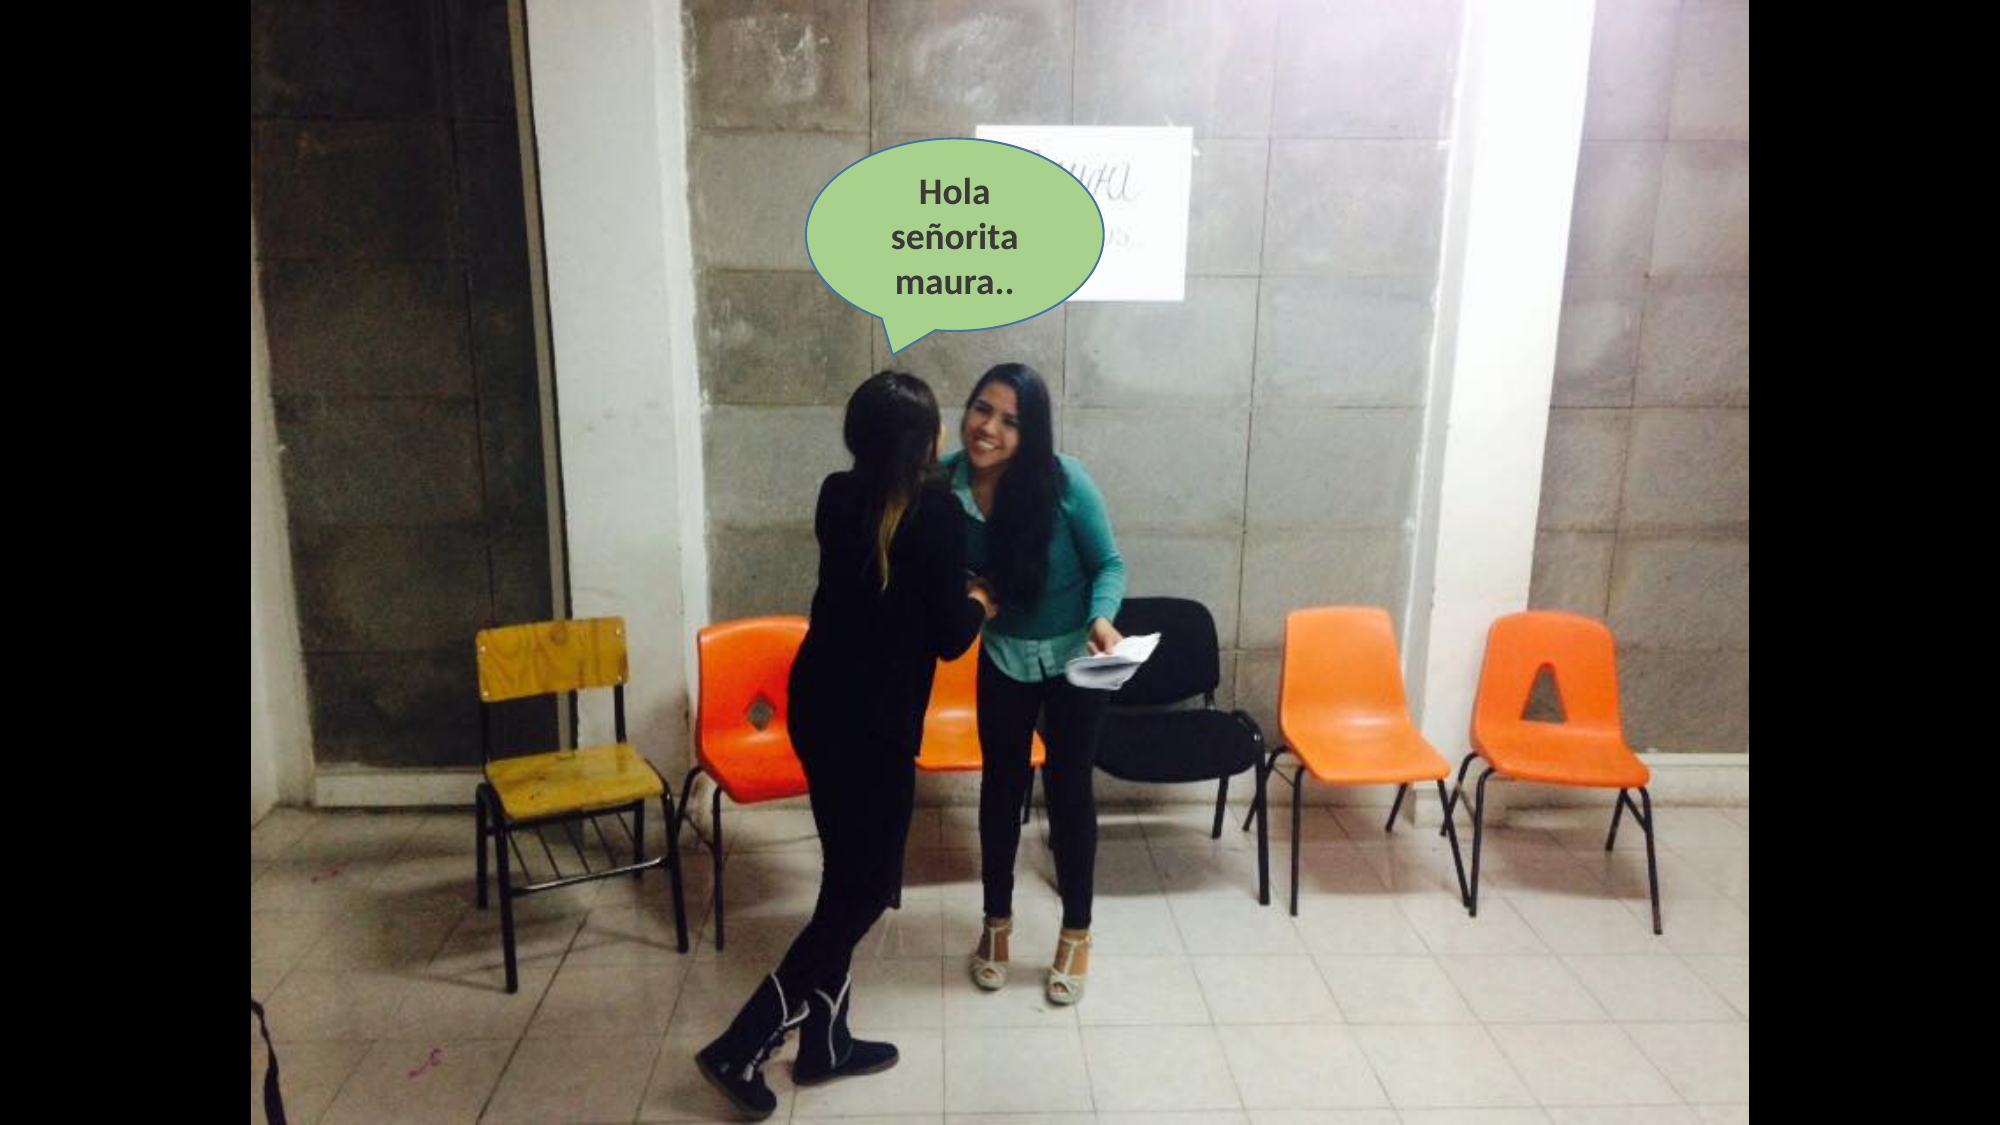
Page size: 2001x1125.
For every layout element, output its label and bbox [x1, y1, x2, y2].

picture [250, 0, 1749, 1125]
